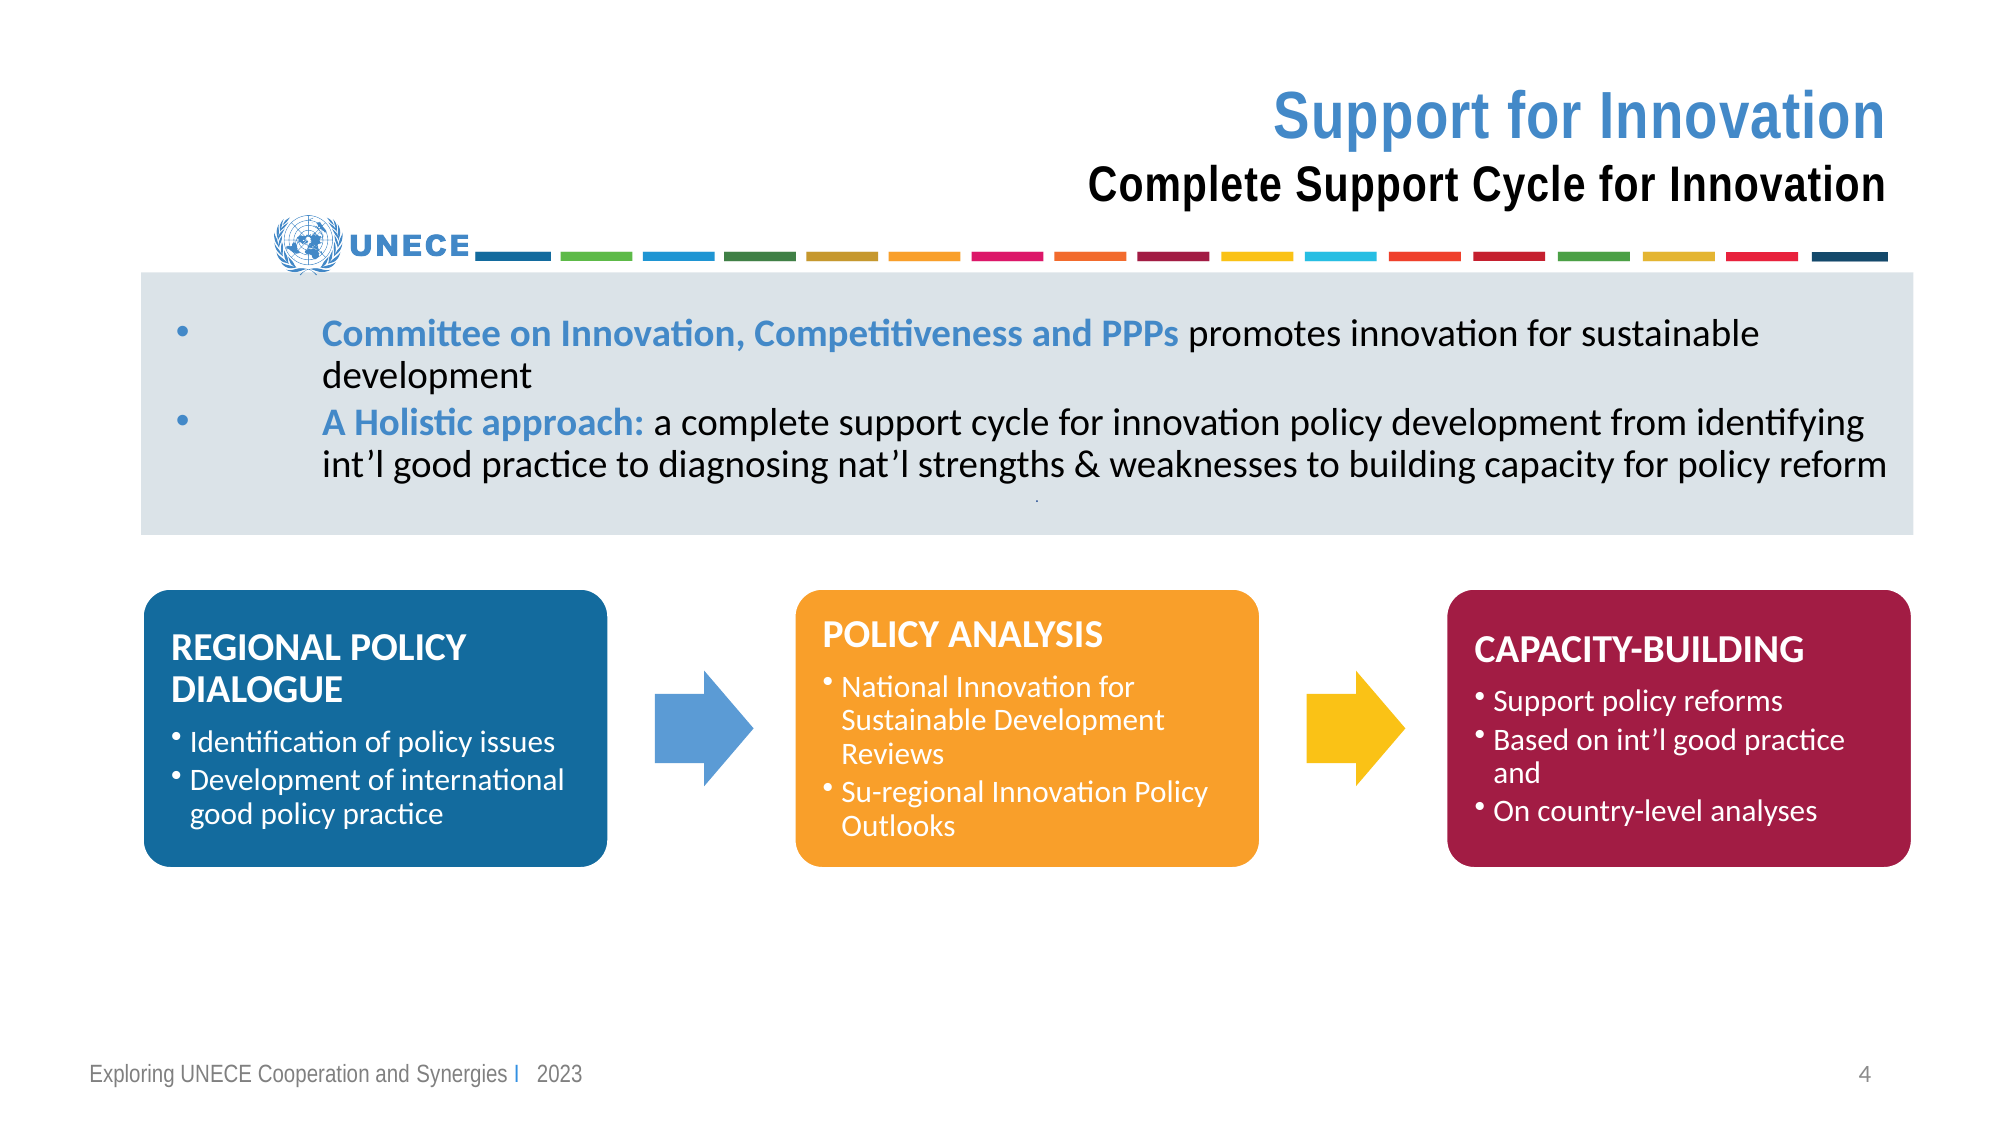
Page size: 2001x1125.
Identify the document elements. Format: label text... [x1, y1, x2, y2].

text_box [141, 260, 1914, 1125]
picture [267, 215, 469, 260]
text_box Support for Innovation Complete Support Cycle for Innovation [302, 60, 1902, 223]
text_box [475, 251, 1888, 260]
